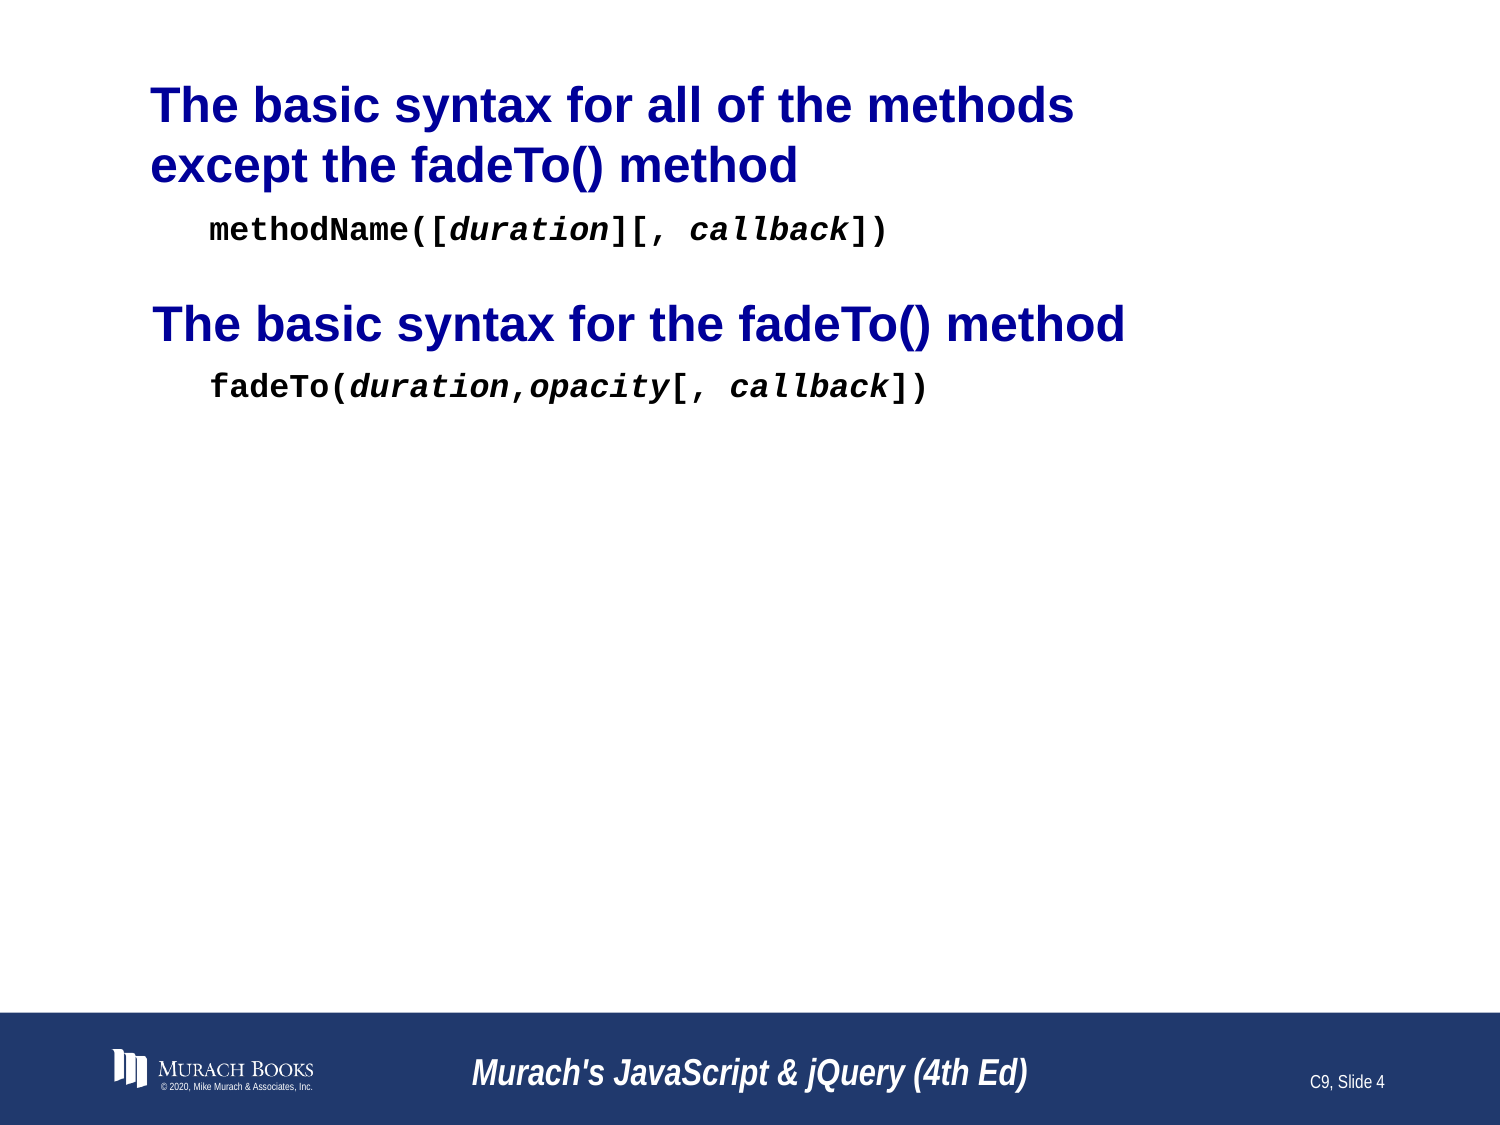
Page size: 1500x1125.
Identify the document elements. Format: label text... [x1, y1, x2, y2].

footer © 2020, Mike Murach & Associates, Inc. [12, 1025, 463, 1100]
slide_number Murach's JavaScript & jQuery (4th Ed) [463, 1025, 1050, 1100]
title The basic syntax for all of the methods except the fadeTo() method [150, 72, 1350, 194]
list methodName([duration][, callback]) The basic syntax for the fadeTo() method fadeTo(duration,opacity[, callback]) [137, 200, 1350, 1000]
slide_number C9, Slide 4 [1087, 1025, 1400, 1100]
